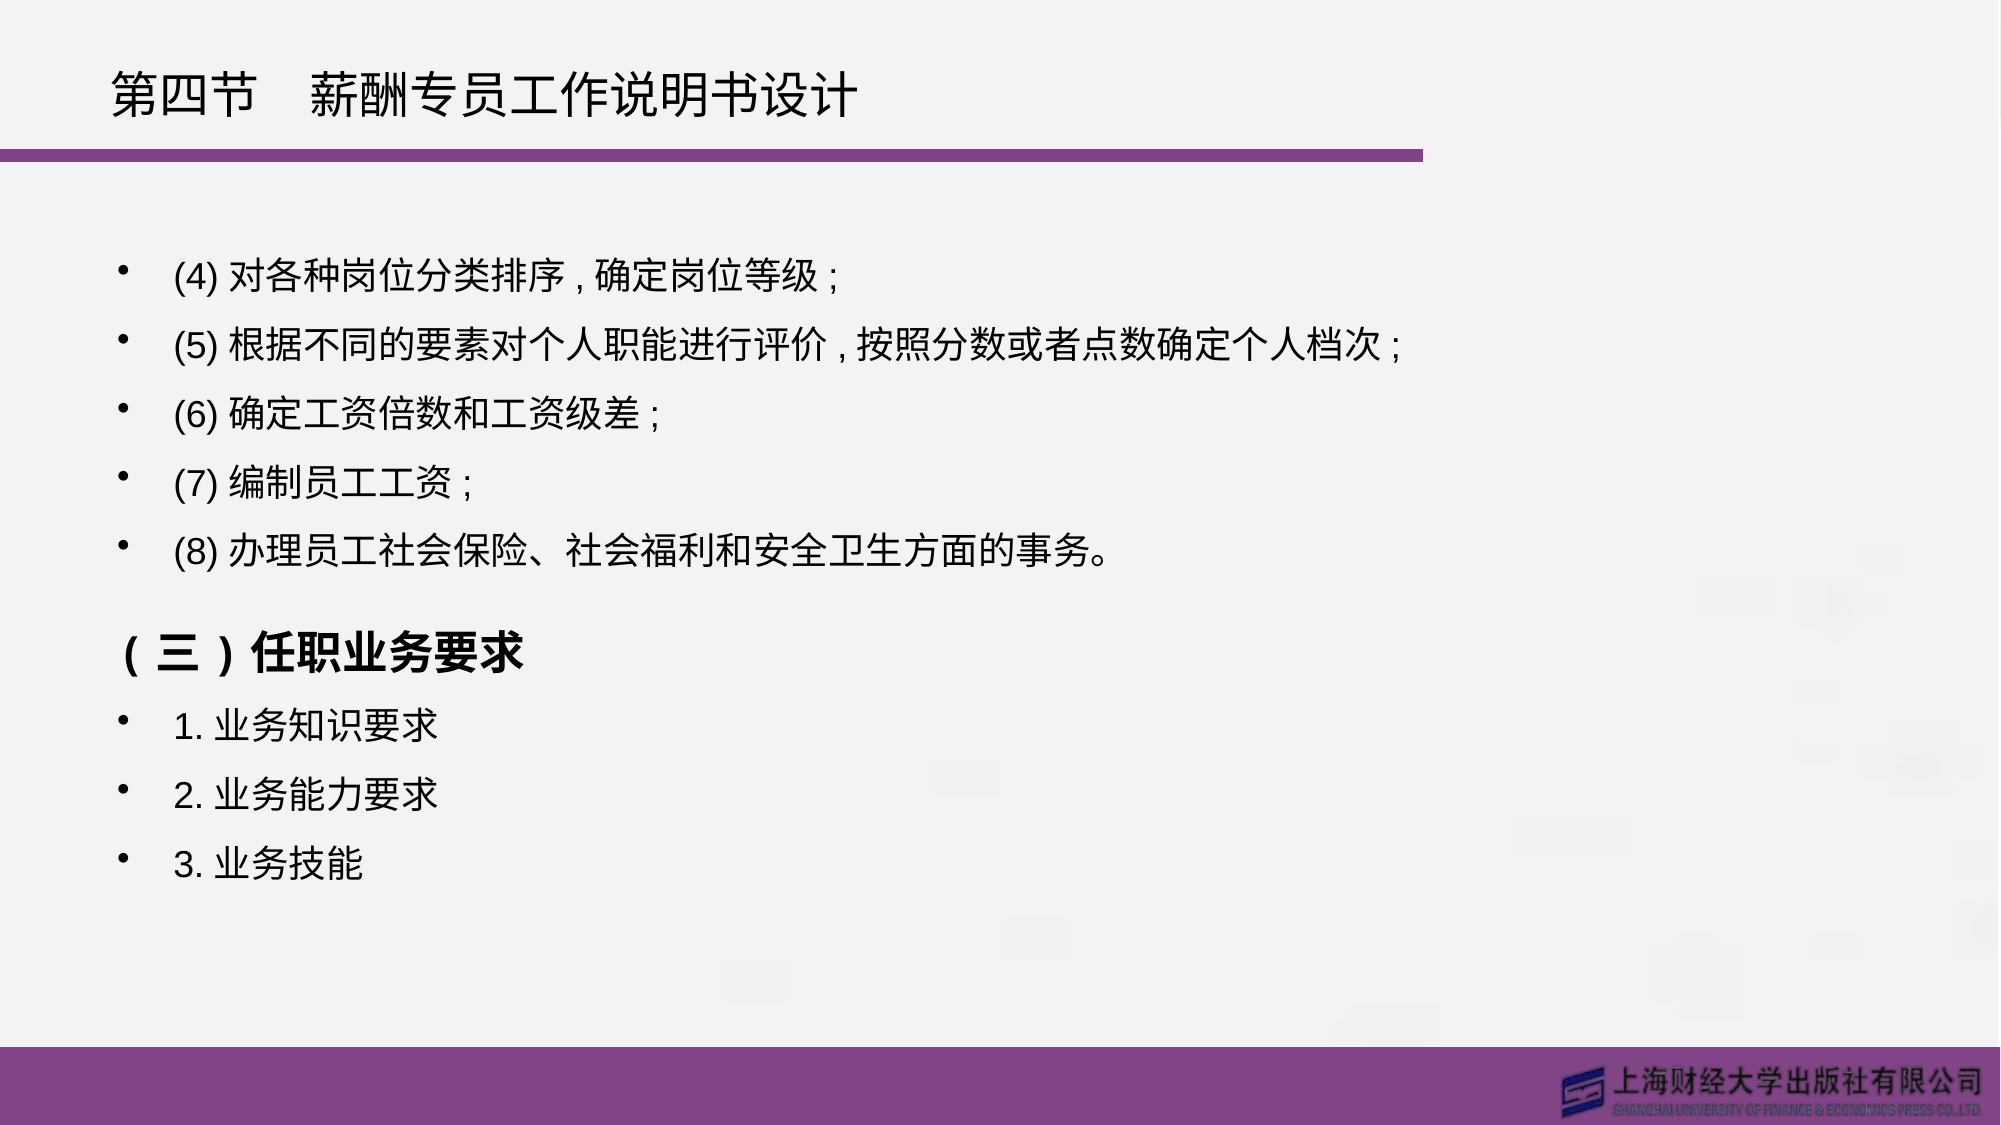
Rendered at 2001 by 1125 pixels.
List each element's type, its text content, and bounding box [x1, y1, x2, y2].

title 第四节 薪酬专员工作说明书设计 [94, 42, 1451, 146]
list (4)对各种岗位分类排序,确定岗位等级; (5)根据不同的要素对个人职能进行评价,按照分数或者点数确定个人档次; (6)确定工资倍数和工资级差; (7)编制员工工资; (8)办理员工社会保险、社会福利和安全卫生方面的事务。 (三)任职业务要求 1.业务知识要求 2.业务能力要求 3.业务技能 [102, 233, 1898, 1032]
picture [0, 0, 2001, 1125]
